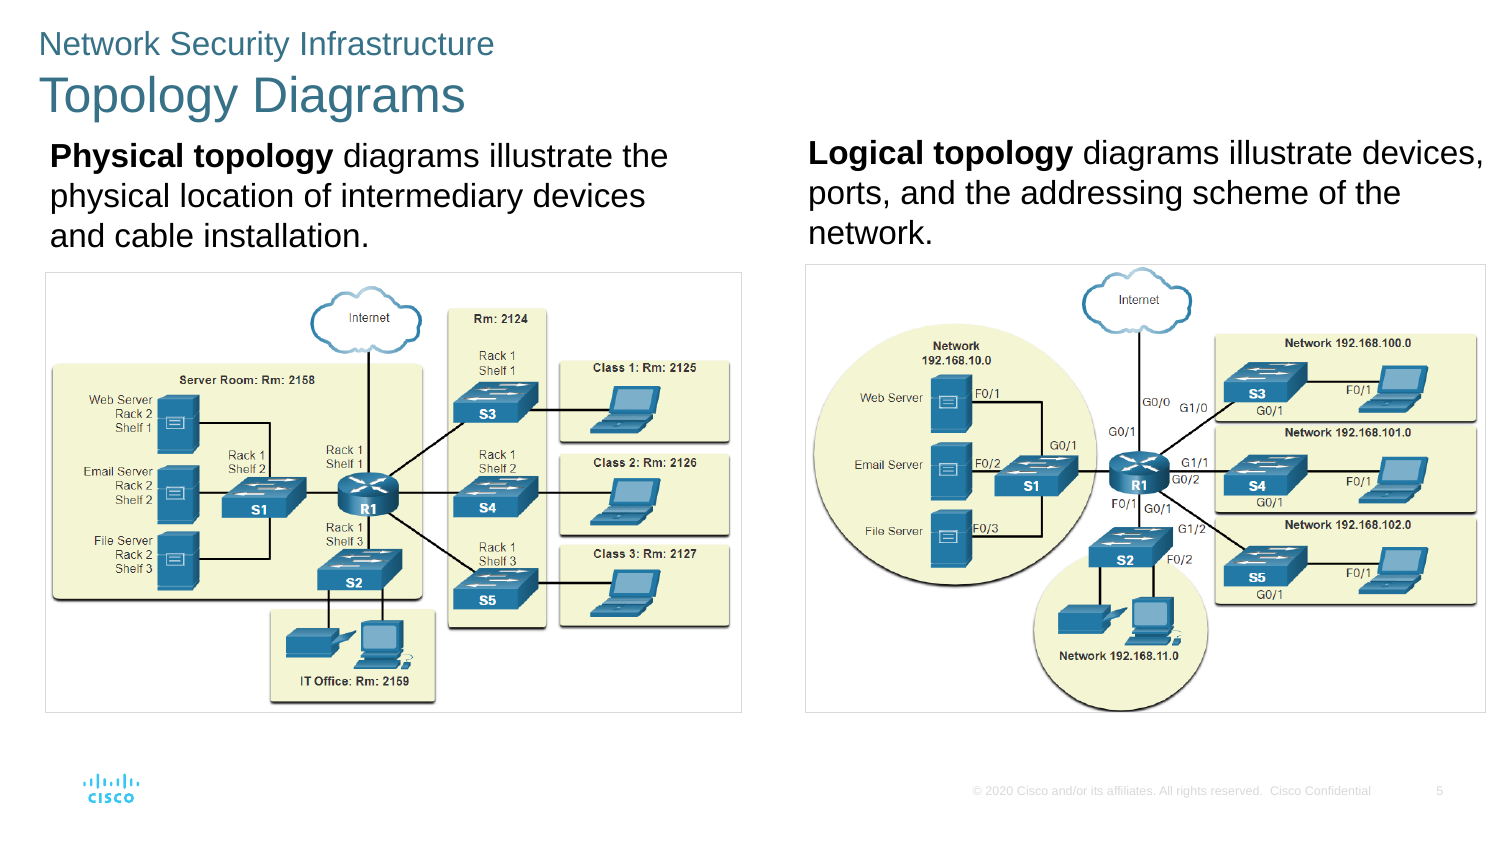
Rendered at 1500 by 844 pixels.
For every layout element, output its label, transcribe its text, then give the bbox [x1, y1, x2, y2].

picture [805, 264, 1486, 713]
text_box Logical topology diagrams illustrate devices, ports, and the addressing scheme of the network. [793, 124, 1500, 259]
list Physical topology diagrams illustrate the physical location of intermediary devices and cable installation. [34, 126, 701, 248]
text_box Network Security Infrastructure Topology Diagrams [23, 10, 1500, 135]
picture [44, 272, 743, 713]
